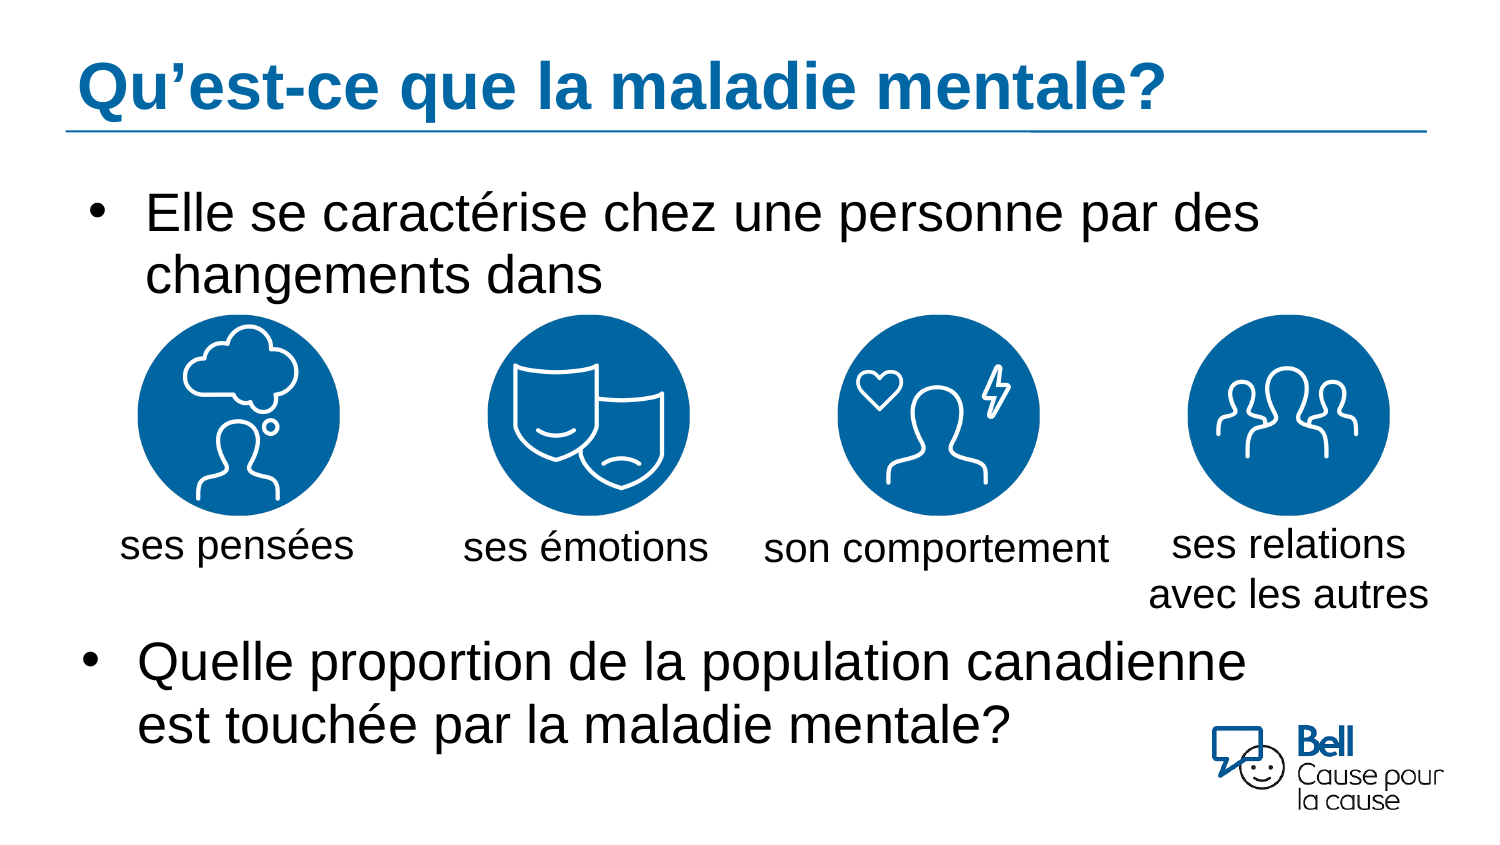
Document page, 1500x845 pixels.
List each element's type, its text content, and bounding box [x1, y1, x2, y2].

picture [136, 313, 341, 518]
text_box ses émotions [440, 507, 732, 578]
picture [836, 313, 1041, 518]
text_box ses pensées [88, 505, 385, 575]
text_box Quelle proportion de la population canadienne est touchée par la maladie mentale? [66, 621, 1419, 763]
text_box son comportement [747, 508, 1125, 578]
text_box ses relations avec les autres [1115, 509, 1461, 625]
picture [1186, 313, 1391, 518]
picture [486, 313, 691, 518]
title Qu’est-ce que la maladie mentale? [62, 15, 1433, 123]
picture [1212, 725, 1444, 810]
list Elle se caractérise chez une personne par des changements dans [73, 172, 1426, 314]
